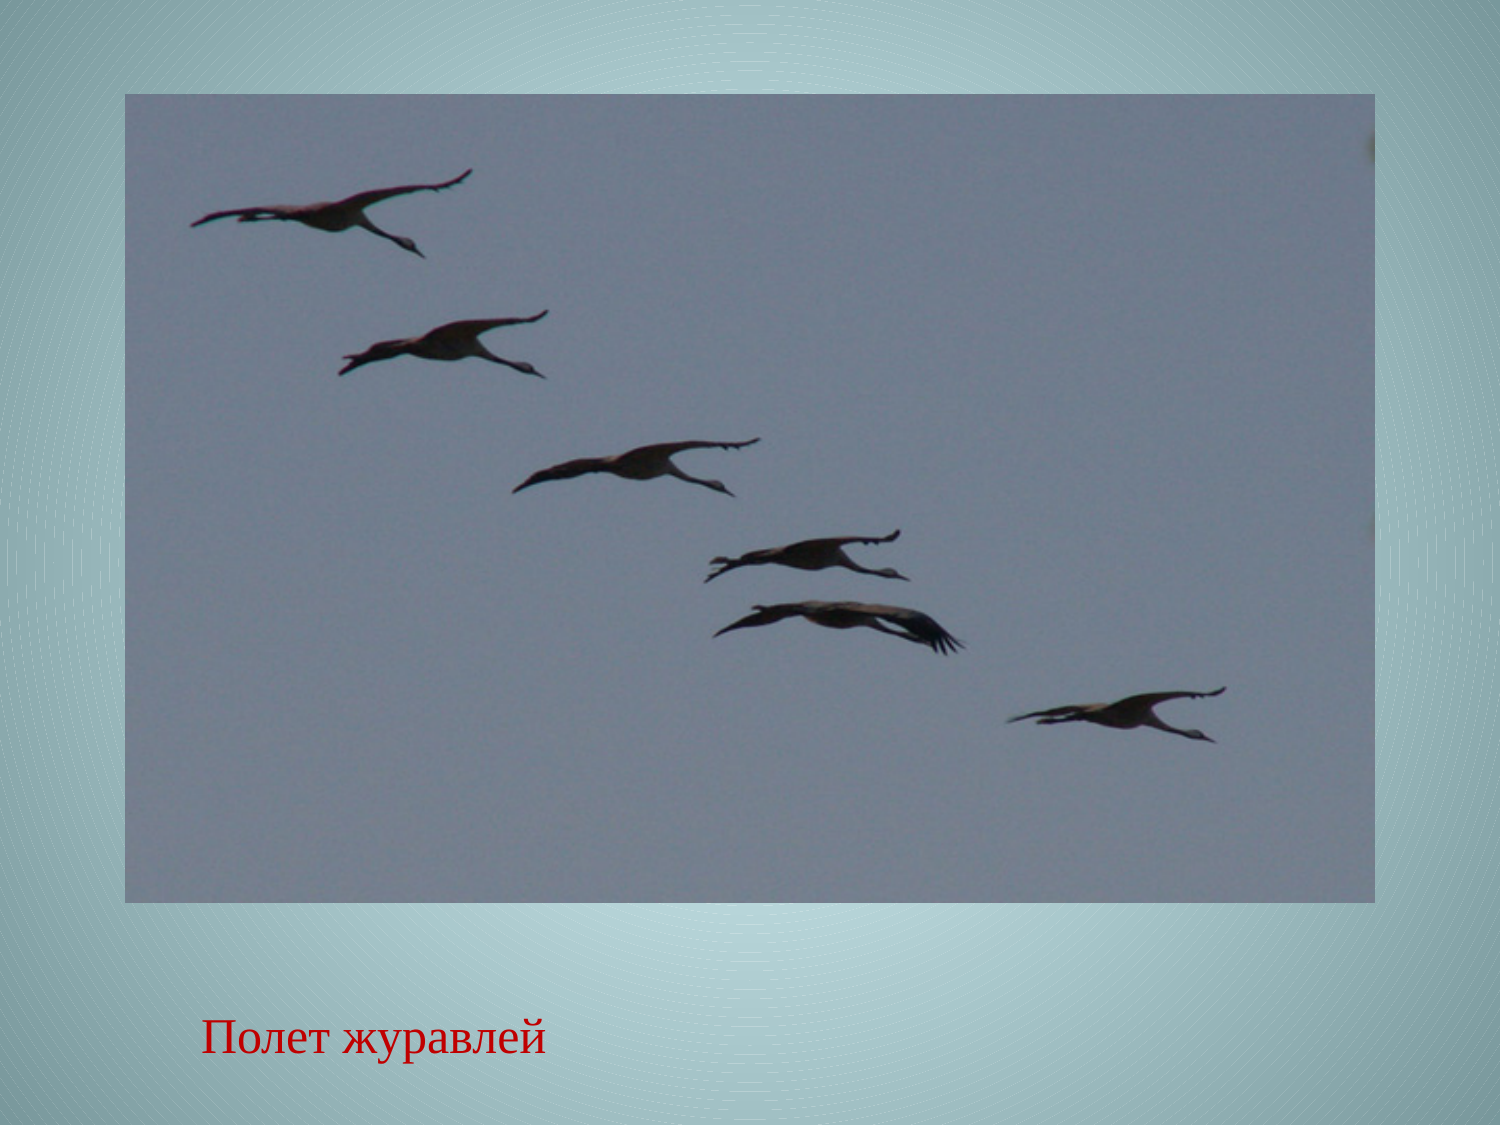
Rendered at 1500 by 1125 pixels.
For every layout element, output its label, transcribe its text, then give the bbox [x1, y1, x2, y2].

picture [124, 94, 1376, 903]
text_box Полет журавлей [177, 996, 562, 1071]
